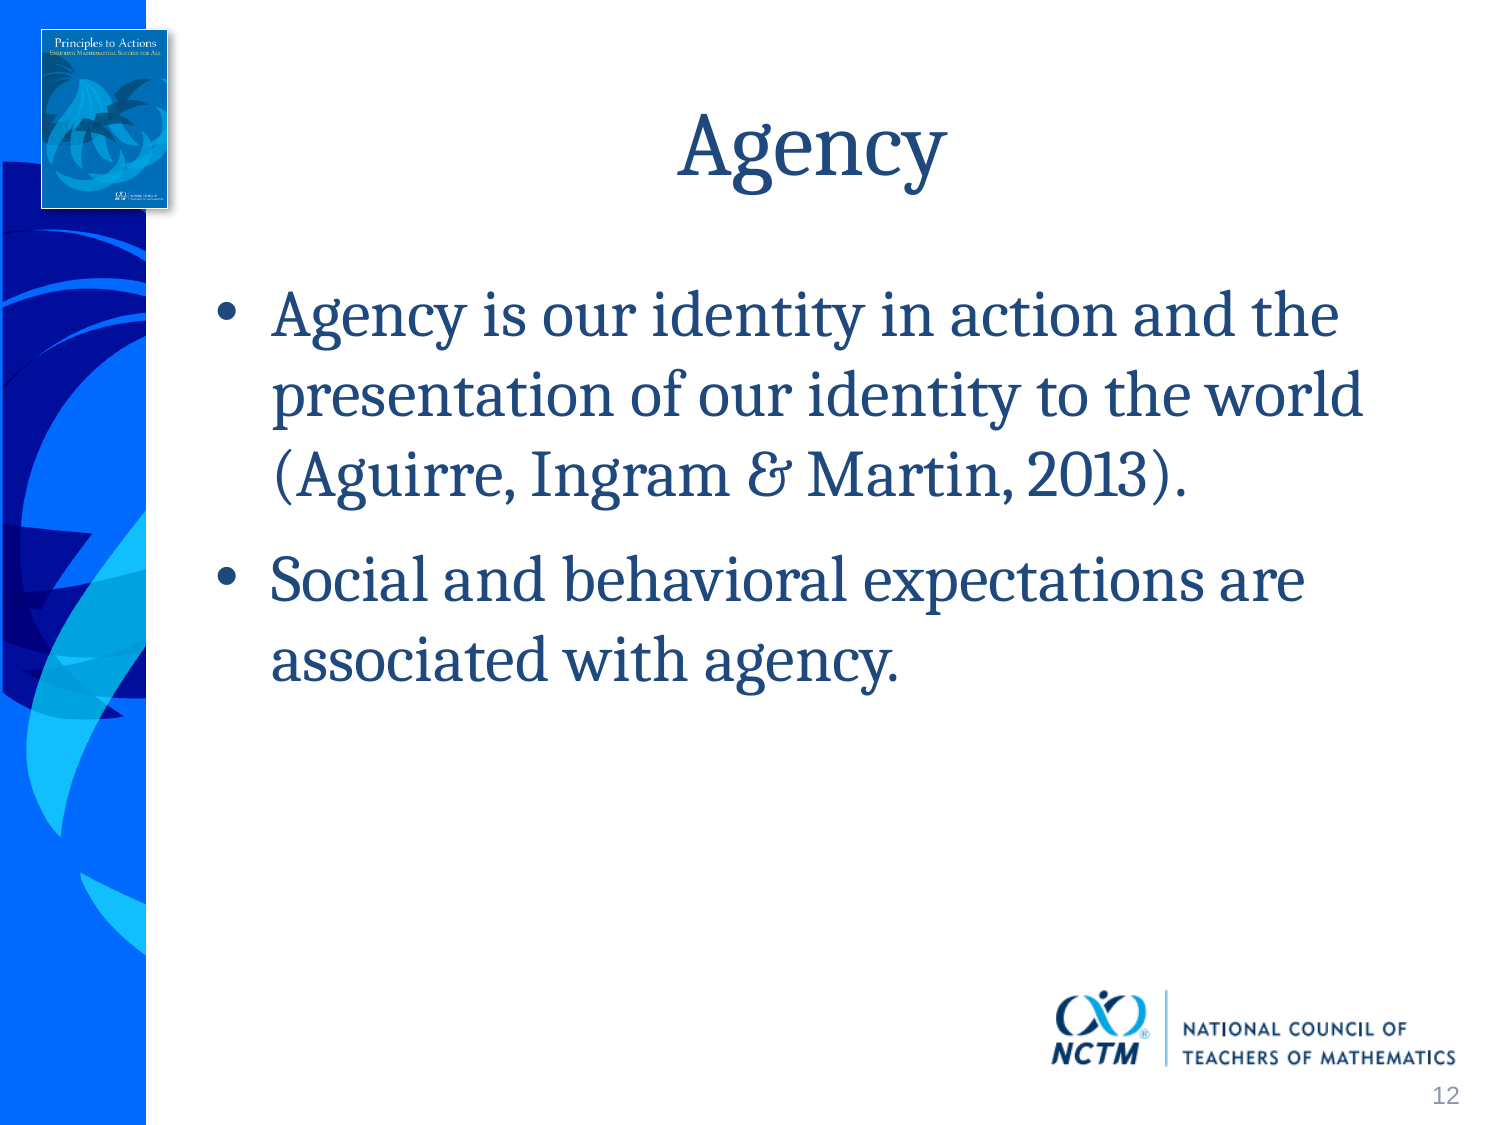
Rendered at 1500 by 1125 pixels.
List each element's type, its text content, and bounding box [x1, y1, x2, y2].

list Agency is our identity in action and the presentation of our identity to the world (Aguirre, Ingram & Martin, 2013). Social and behavioral expectations are associated with agency. [200, 262, 1425, 963]
title Agency [200, 45, 1425, 233]
picture [42, 30, 167, 208]
picture [0, 0, 146, 1125]
slide_number 12 [1125, 1065, 1475, 1125]
